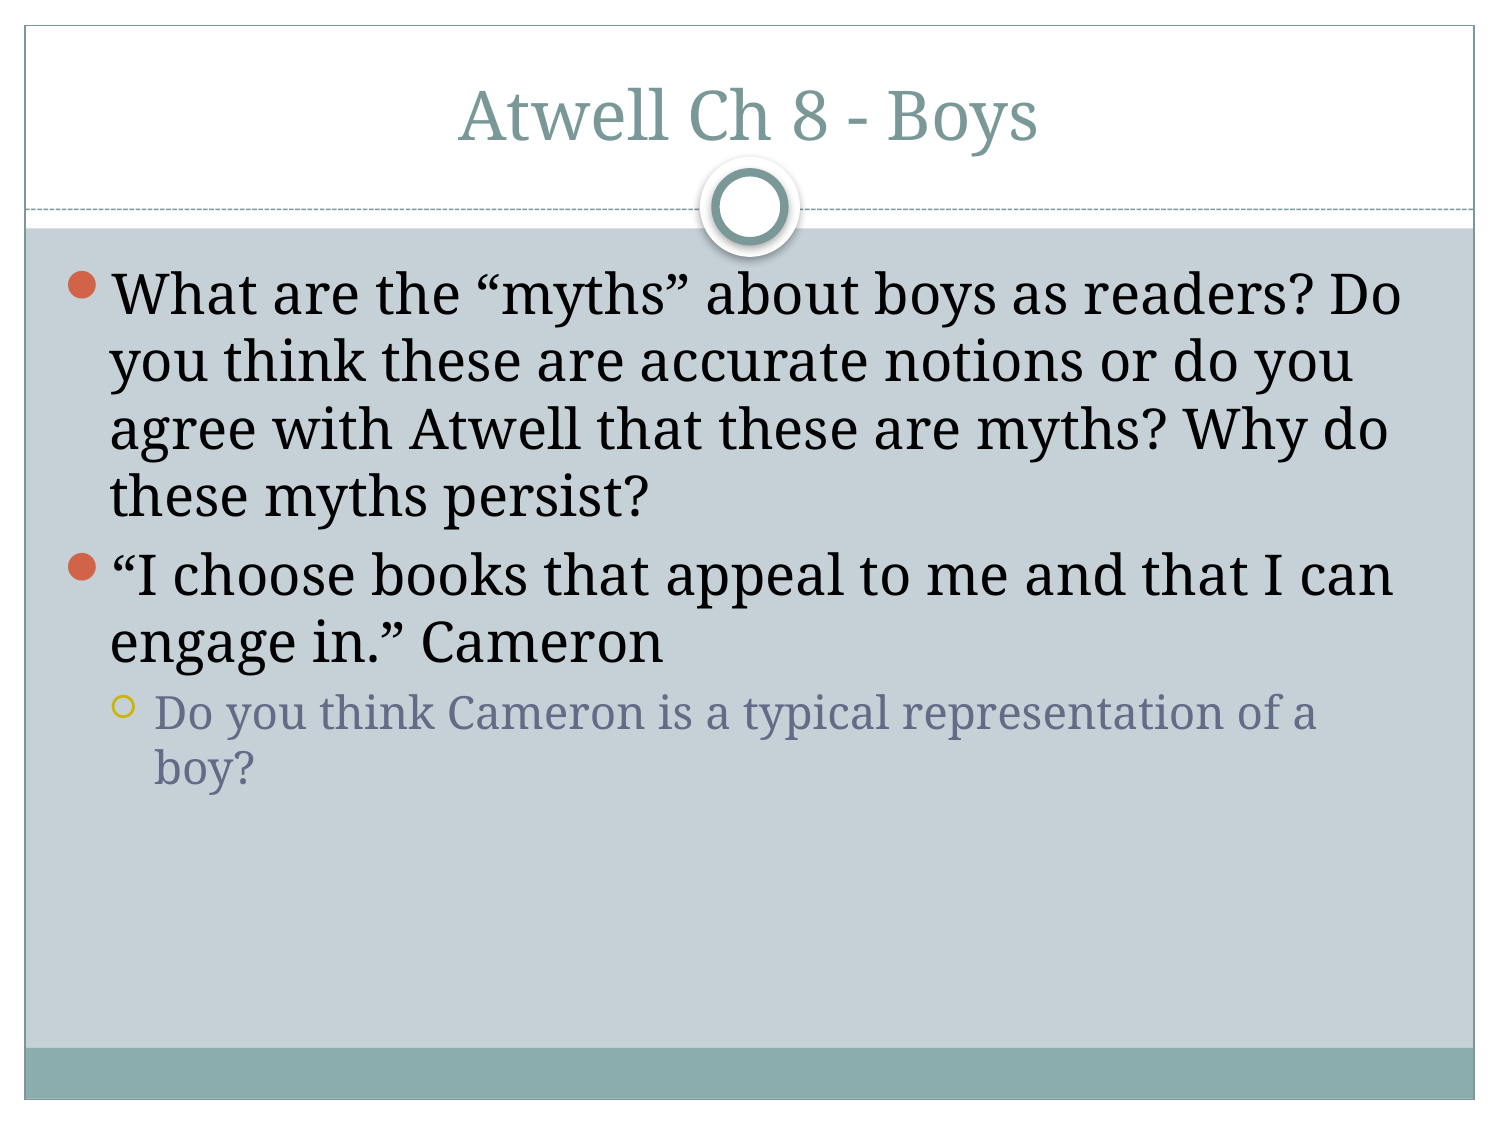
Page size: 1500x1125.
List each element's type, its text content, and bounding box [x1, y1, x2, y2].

title Atwell Ch 8 - Boys [49, 37, 1450, 162]
list What are the “myths” about boys as readers? Do you think these are accurate notions or do you agree with Atwell that these are myths? Why do these myths persist? “I choose books that appeal to me and that I can engage in.” Cameron Do you think Cameron is a typical representation of a boy? [49, 250, 1445, 1001]
